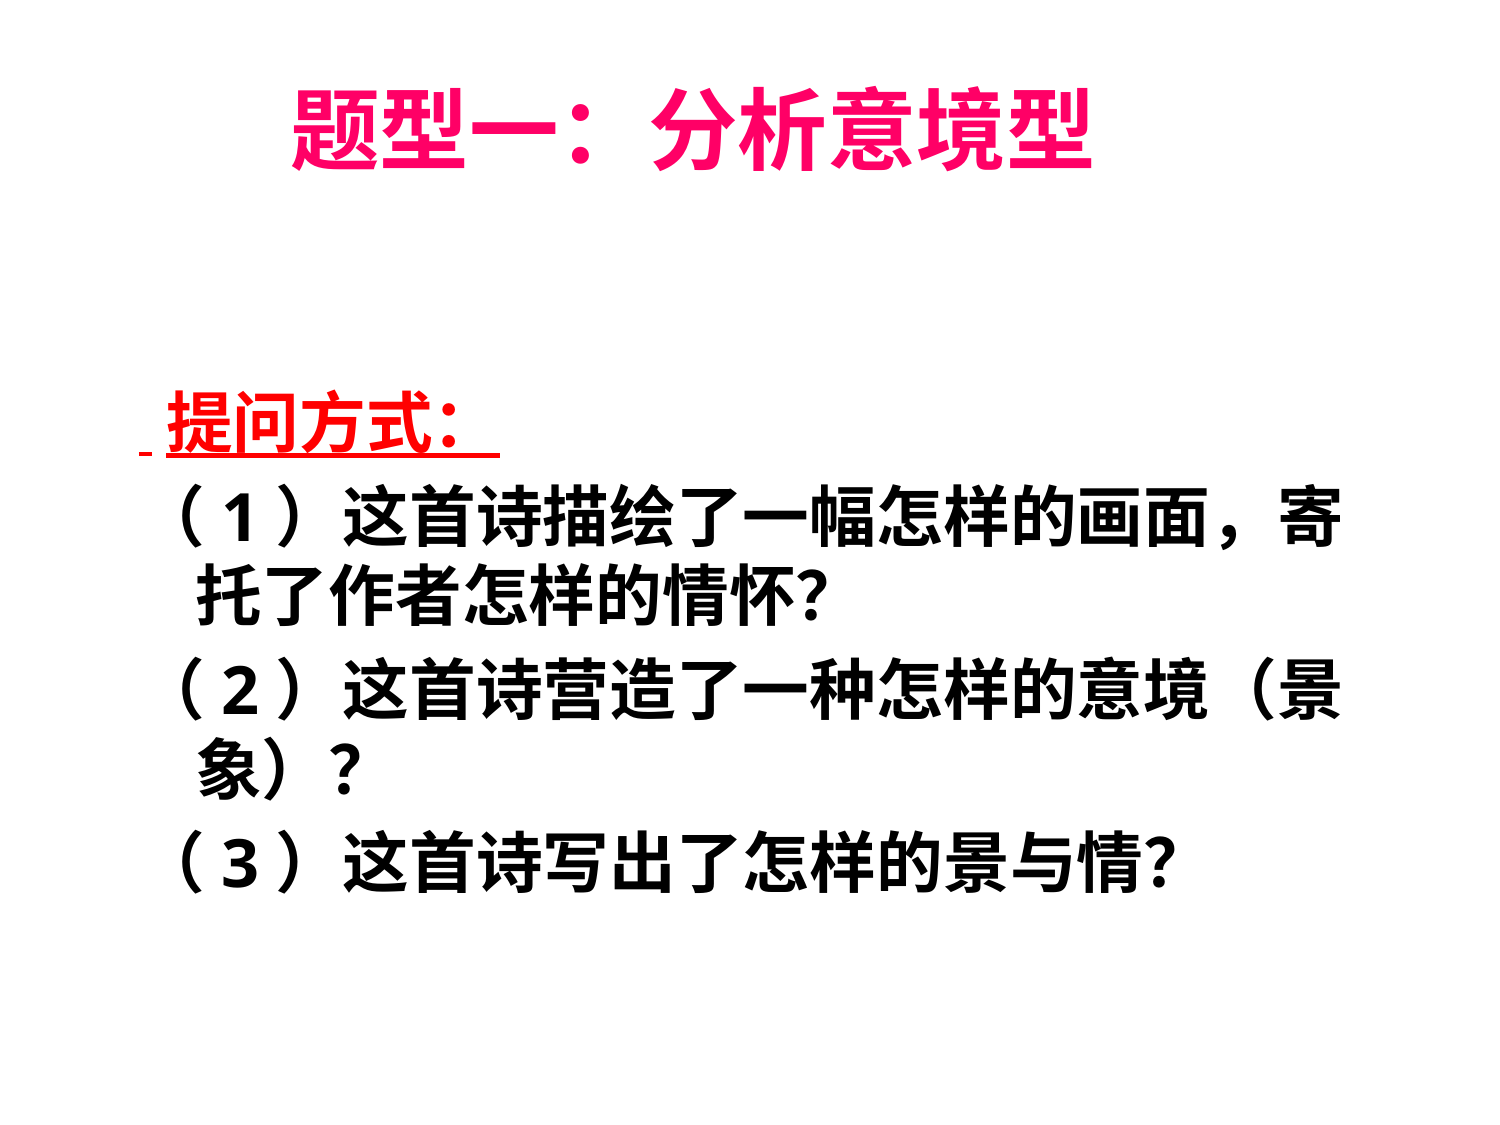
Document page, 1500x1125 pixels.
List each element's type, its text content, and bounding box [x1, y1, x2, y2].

list 题型一：分析意境型 [112, 66, 1329, 256]
text_box 提问方式： （1）这首诗描绘了一幅怎样的画面，寄托了作者怎样的情怀？ （2）这首诗营造了一种怎样的意境（景象）？ （3）这首诗写出了怎样的景与情？ [123, 373, 1376, 965]
